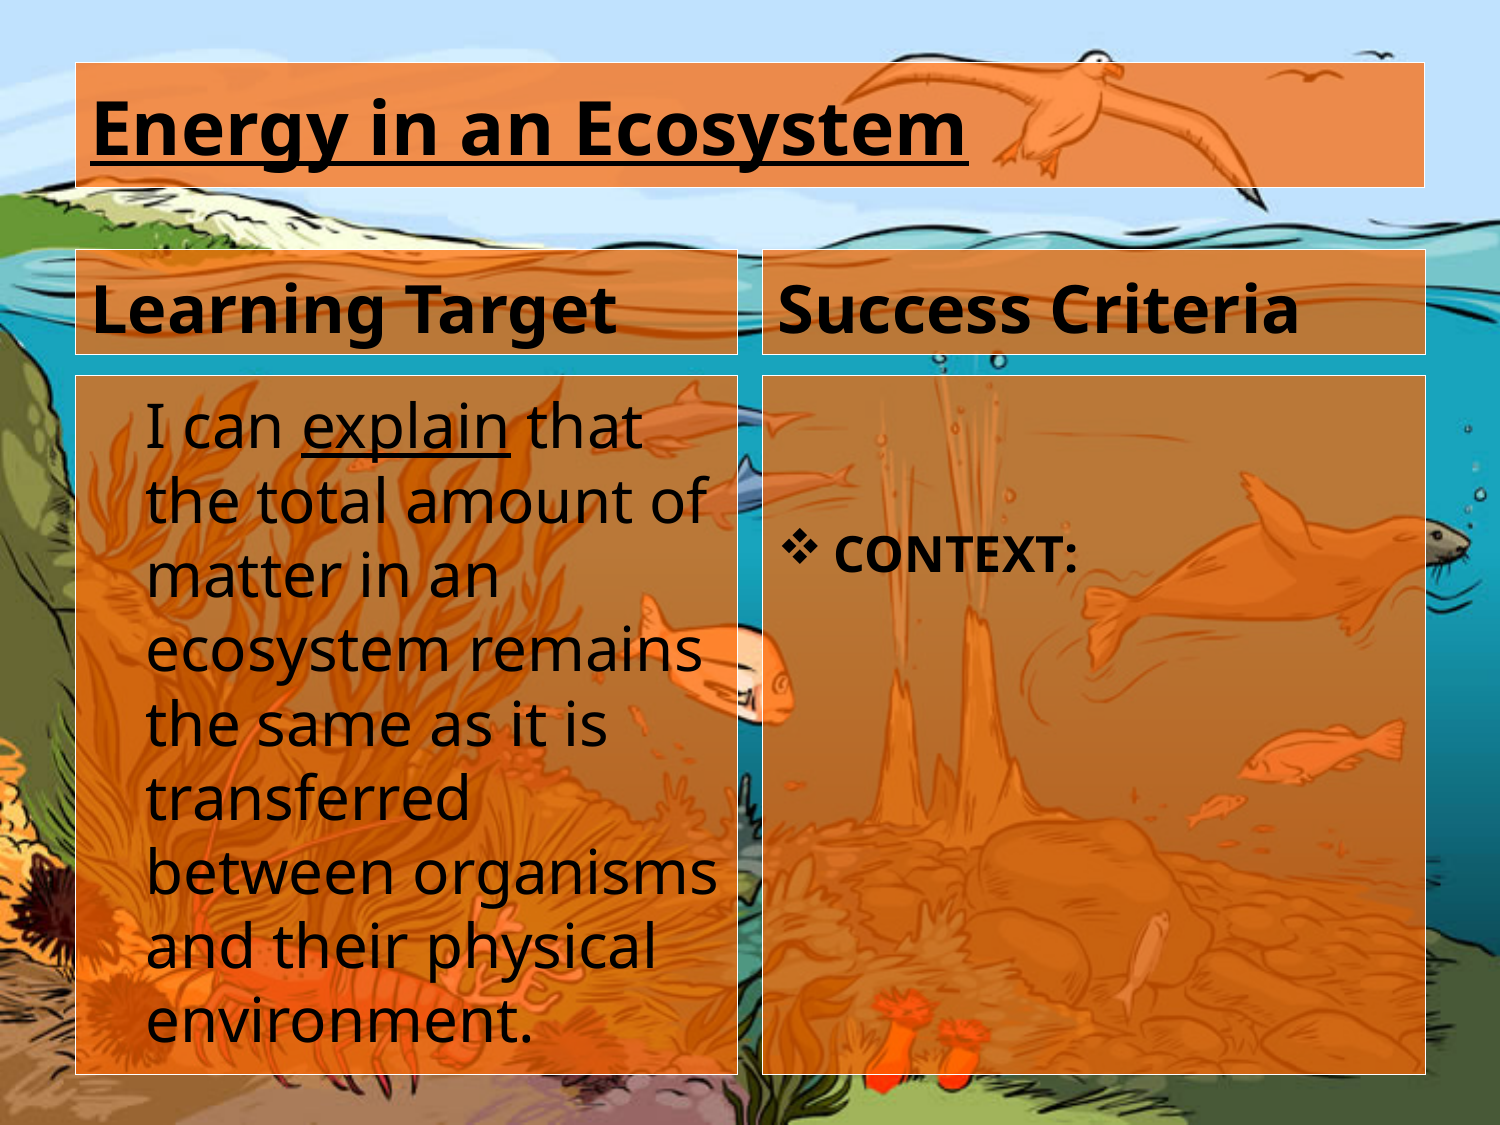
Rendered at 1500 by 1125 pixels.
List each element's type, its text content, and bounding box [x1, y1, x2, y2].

list CONTEXT: [762, 375, 1426, 1075]
picture [0, 0, 1500, 1125]
title Energy in an Ecosystem [75, 62, 1425, 188]
list Success Criteria [762, 249, 1426, 355]
list Learning Target [75, 249, 738, 355]
list I can explain that the total amount of matter in an ecosystem remains the same as it is transferred between organisms and their physical environment. [75, 375, 738, 1075]
